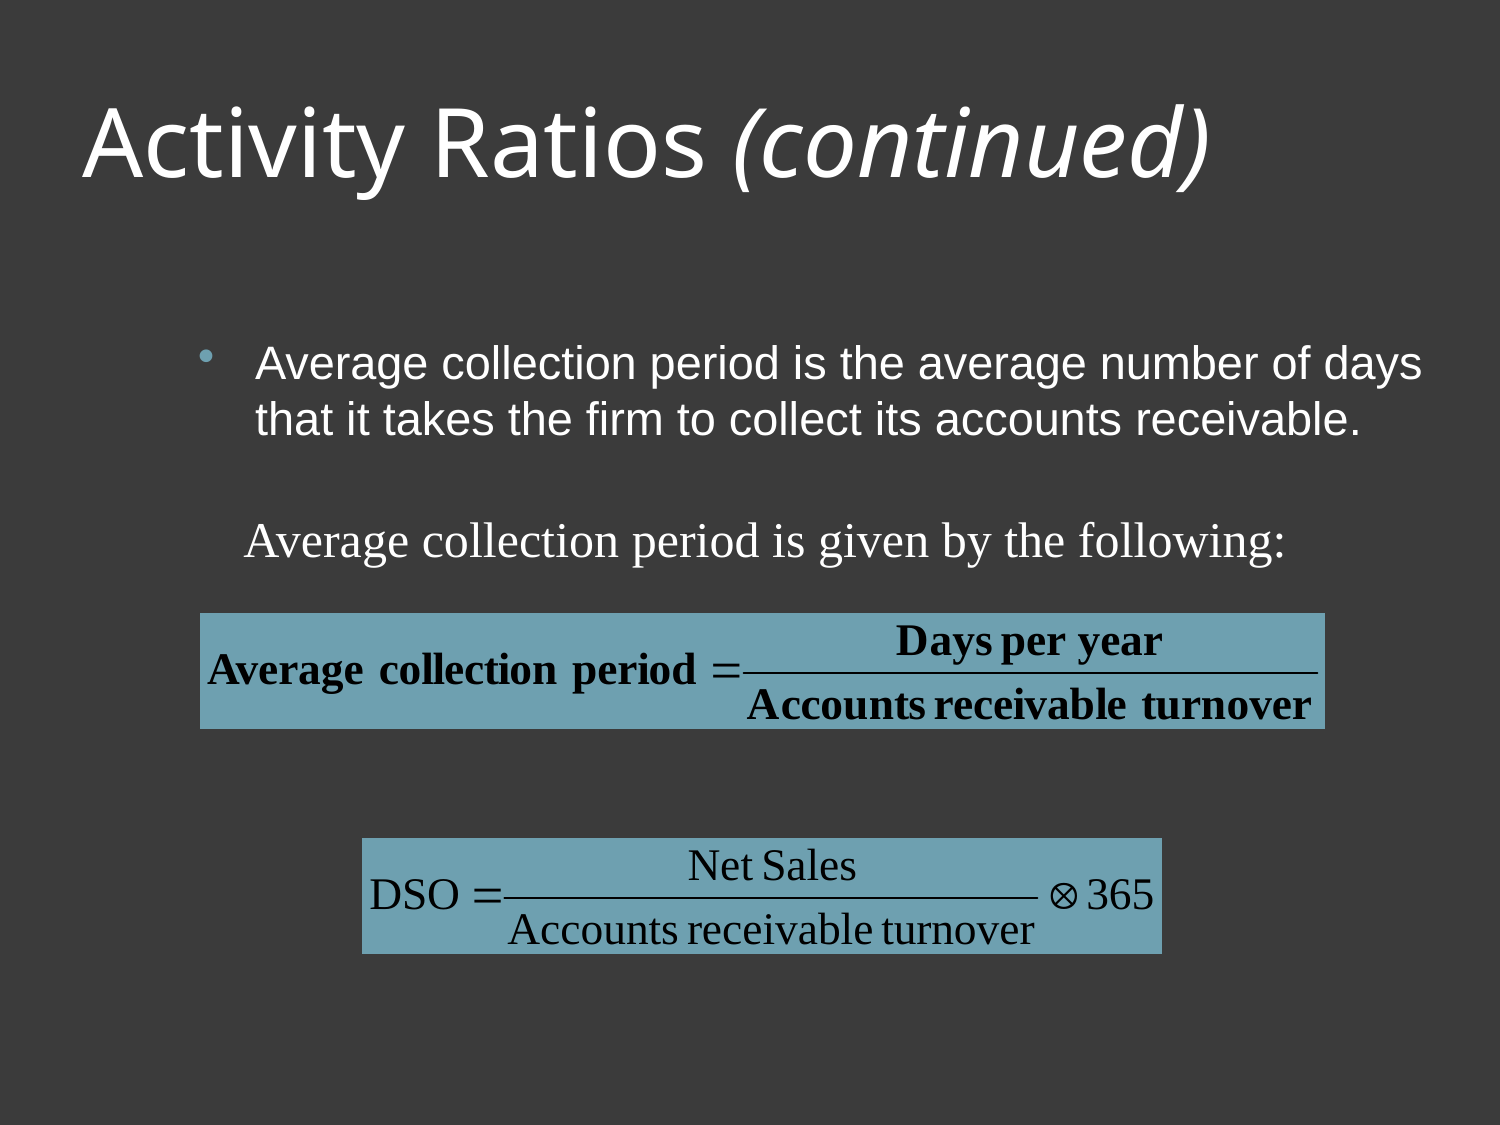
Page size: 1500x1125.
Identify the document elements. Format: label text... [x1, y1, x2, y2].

list Average collection period is the average number of days that it takes the firm to collect its accounts receivable. [179, 324, 1455, 500]
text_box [199, 499, 1326, 730]
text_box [362, 837, 1162, 955]
title Activity Ratios (continued) [75, 45, 1300, 233]
